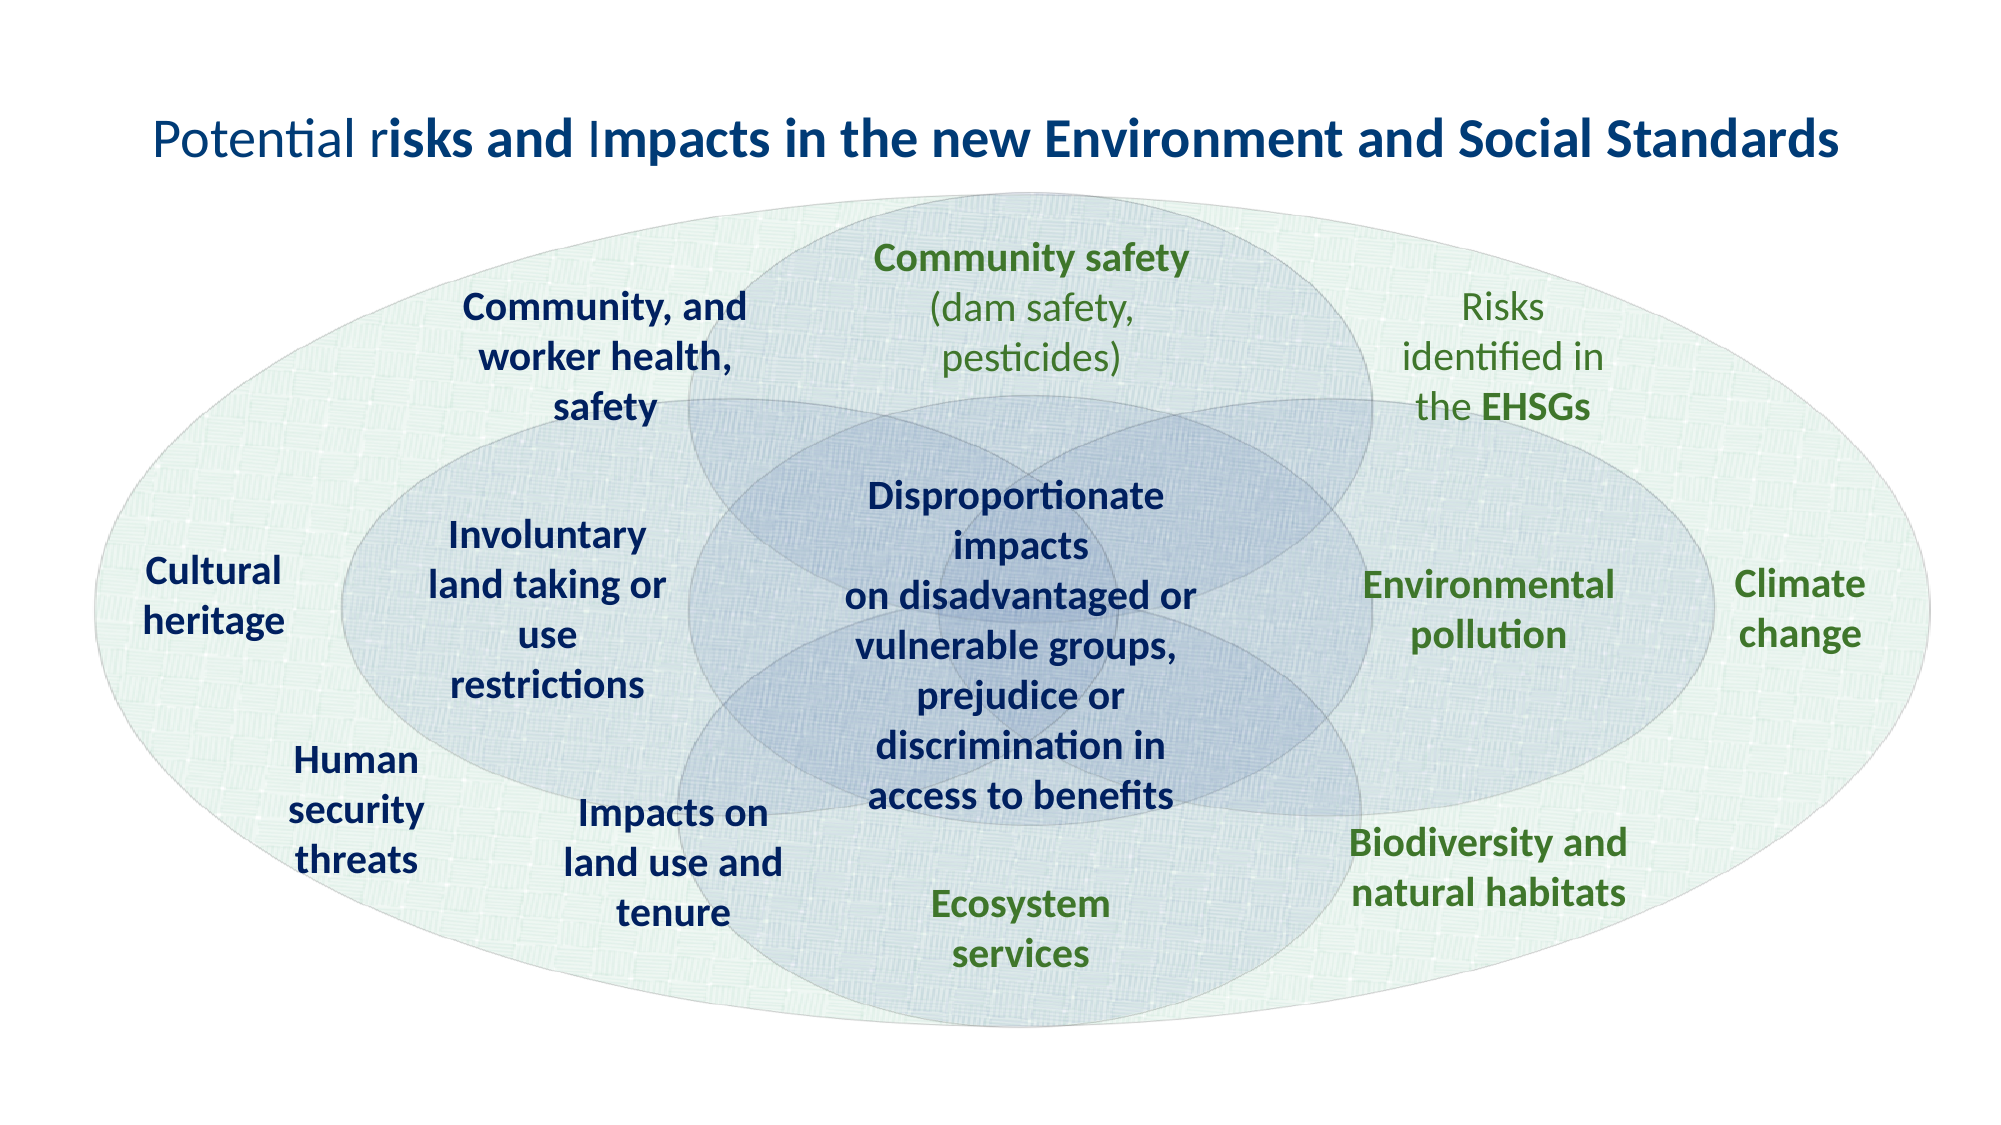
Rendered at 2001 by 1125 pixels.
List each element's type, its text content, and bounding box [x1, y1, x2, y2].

title Potential risks and Impacts in the new Environment and Social Standards [137, 59, 1863, 183]
picture [84, 183, 1959, 1037]
